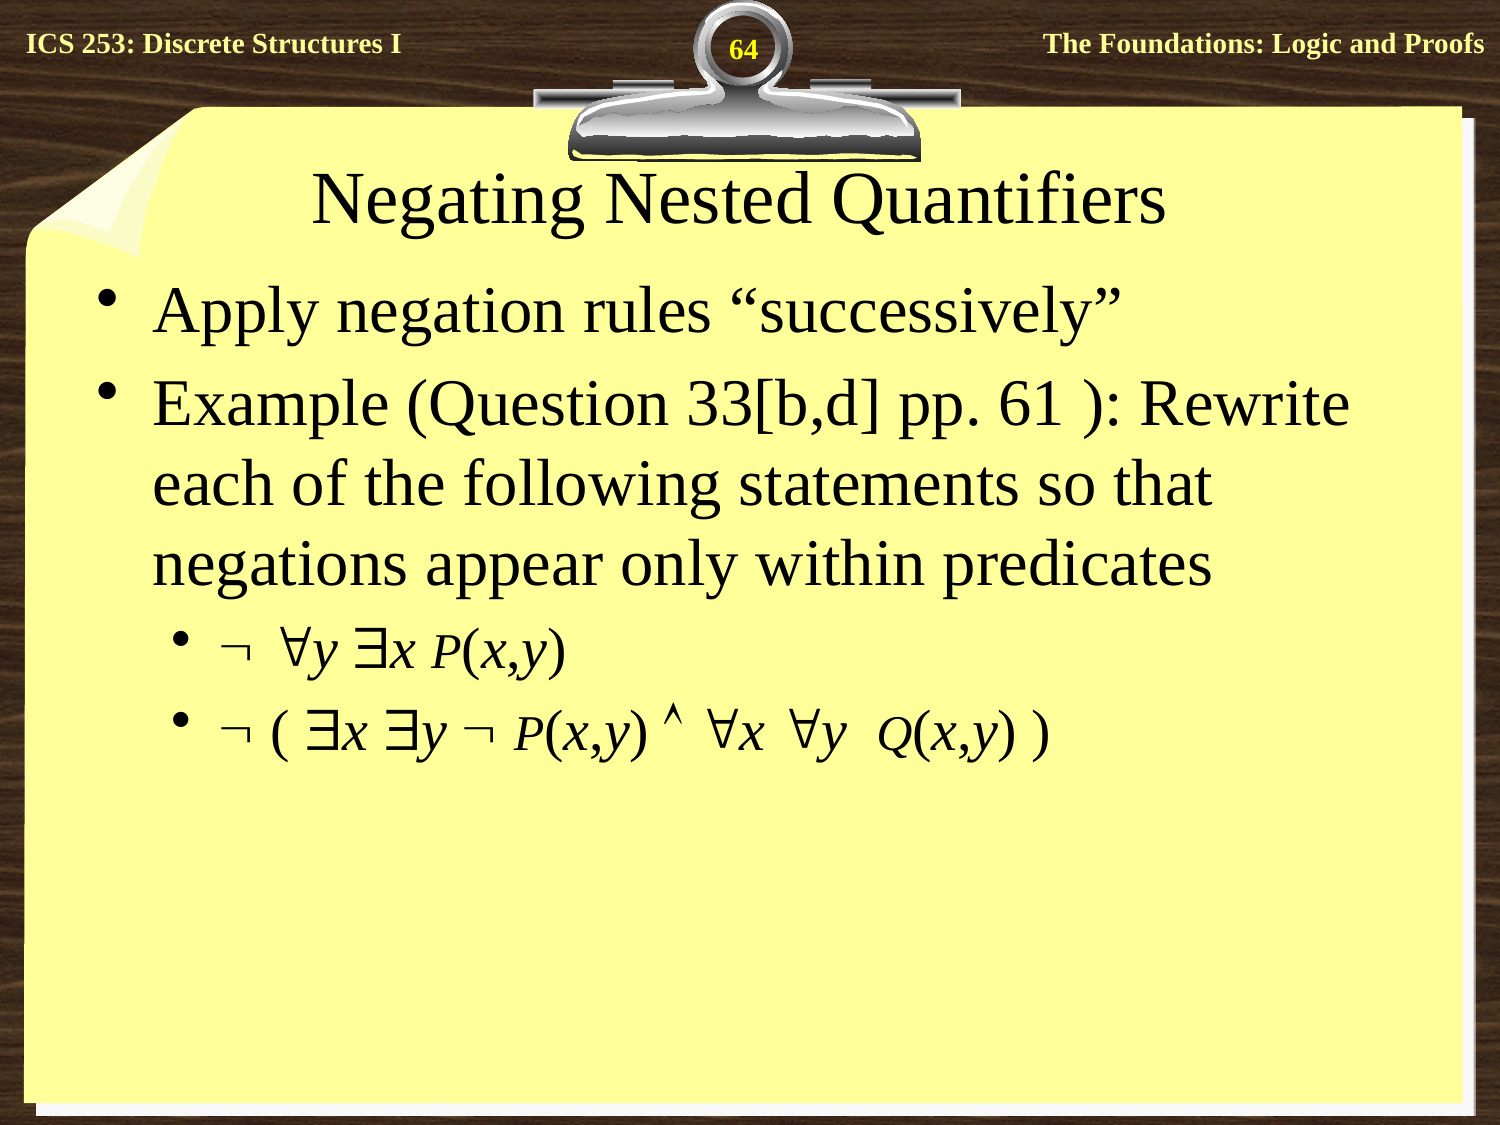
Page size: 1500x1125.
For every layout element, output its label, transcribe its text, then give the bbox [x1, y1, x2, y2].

picture [0, 0, 1500, 1125]
slide_number 64 [423, 5, 774, 91]
list Apply negation rules “successively” Example (Question 33[b,d] pp. 61 ): Rewrite each of the following statements so that negations appear only within predicates  y x P(x,y)  ( x y  P(x,y)  x y Q(x,y) ) [81, 257, 1405, 1079]
title Negating Nested Quantifiers [77, 140, 1403, 246]
